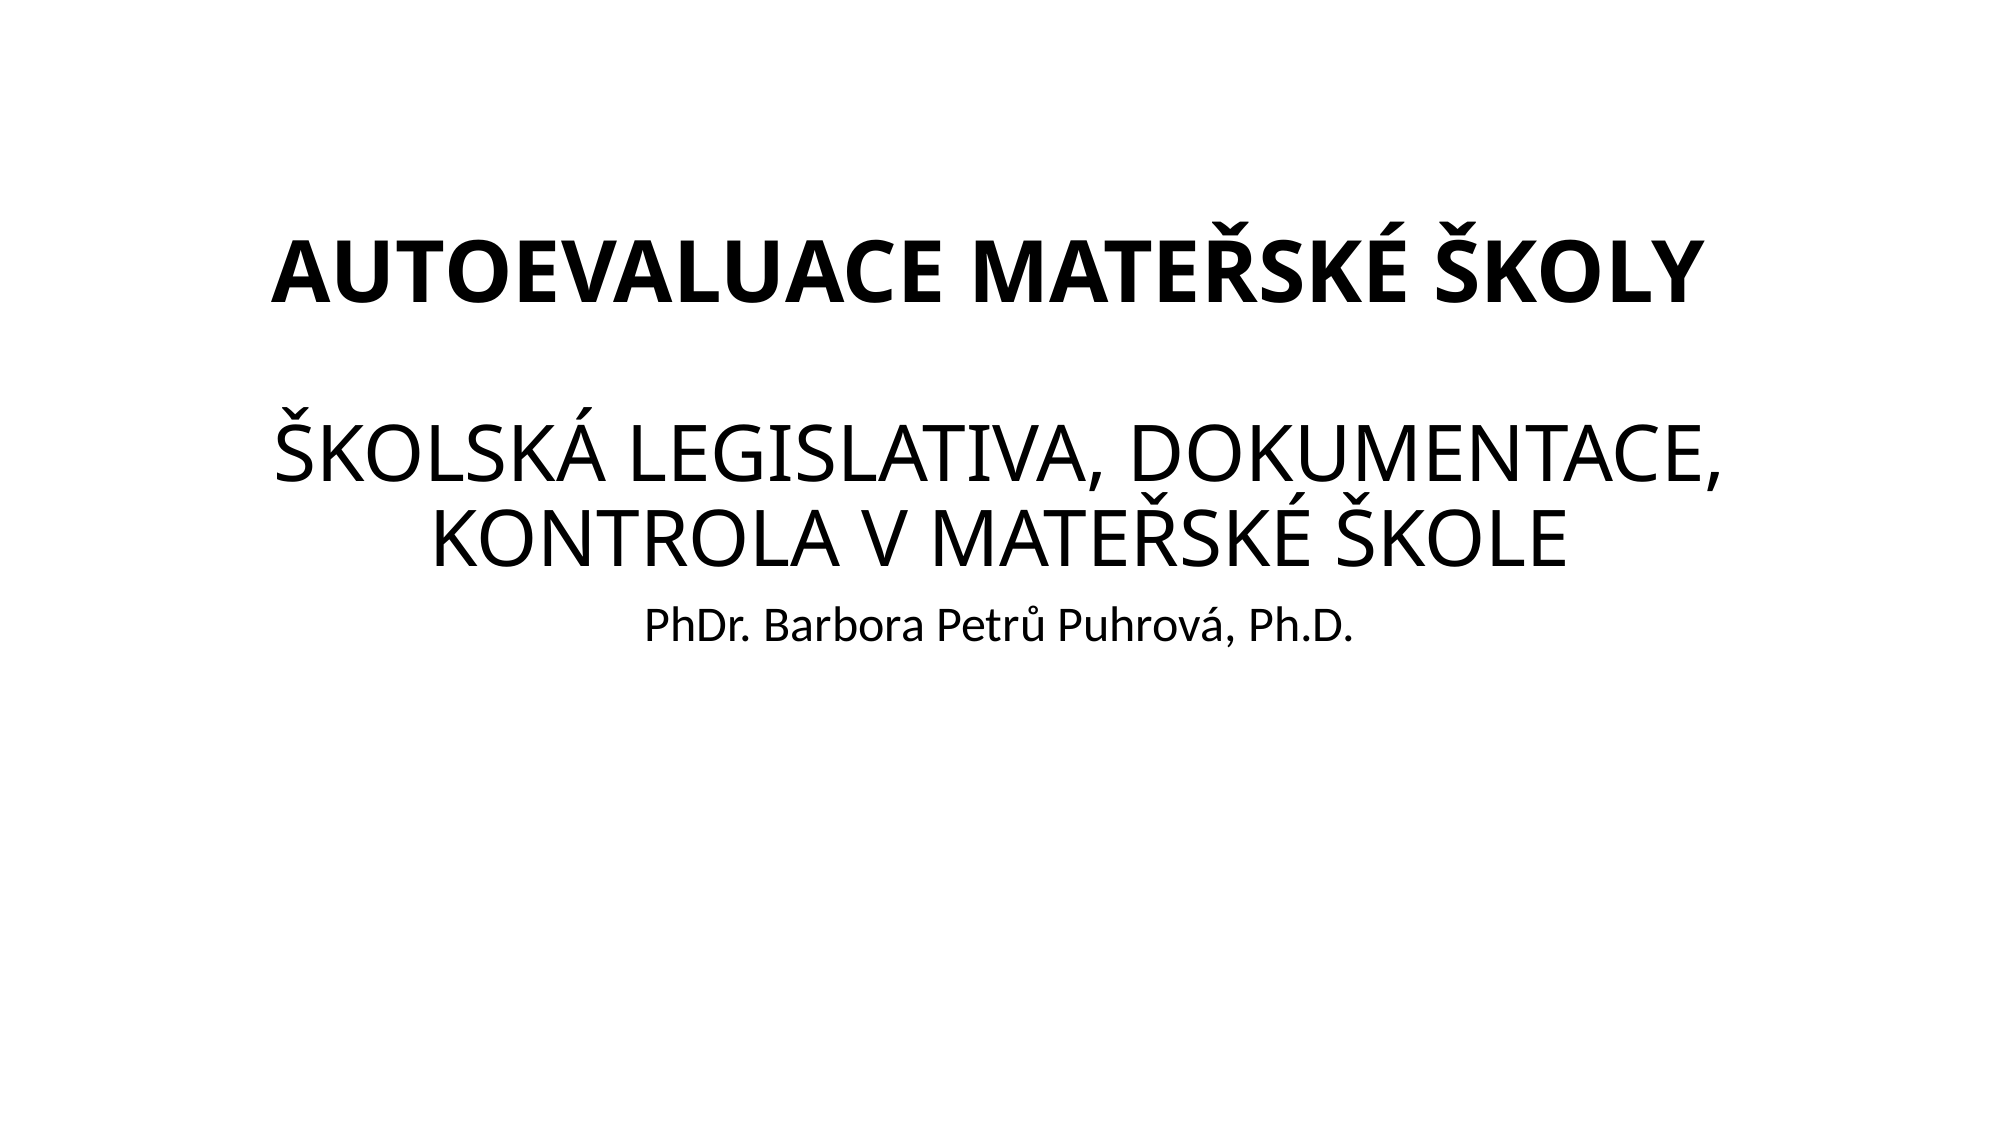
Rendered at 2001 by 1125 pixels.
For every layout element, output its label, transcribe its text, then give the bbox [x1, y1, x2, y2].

title AUTOEVALUACE MATEŘSKÉ ŠKOLY ŠKOLSKÁ LEGISLATIVA, DOKUMENTACE, KONTROLA V MATEŘSKÉ ŠKOLE [249, 199, 1750, 590]
subtitle PhDr. Barbora Petrů Puhrová, Ph.D. [249, 590, 1750, 863]
